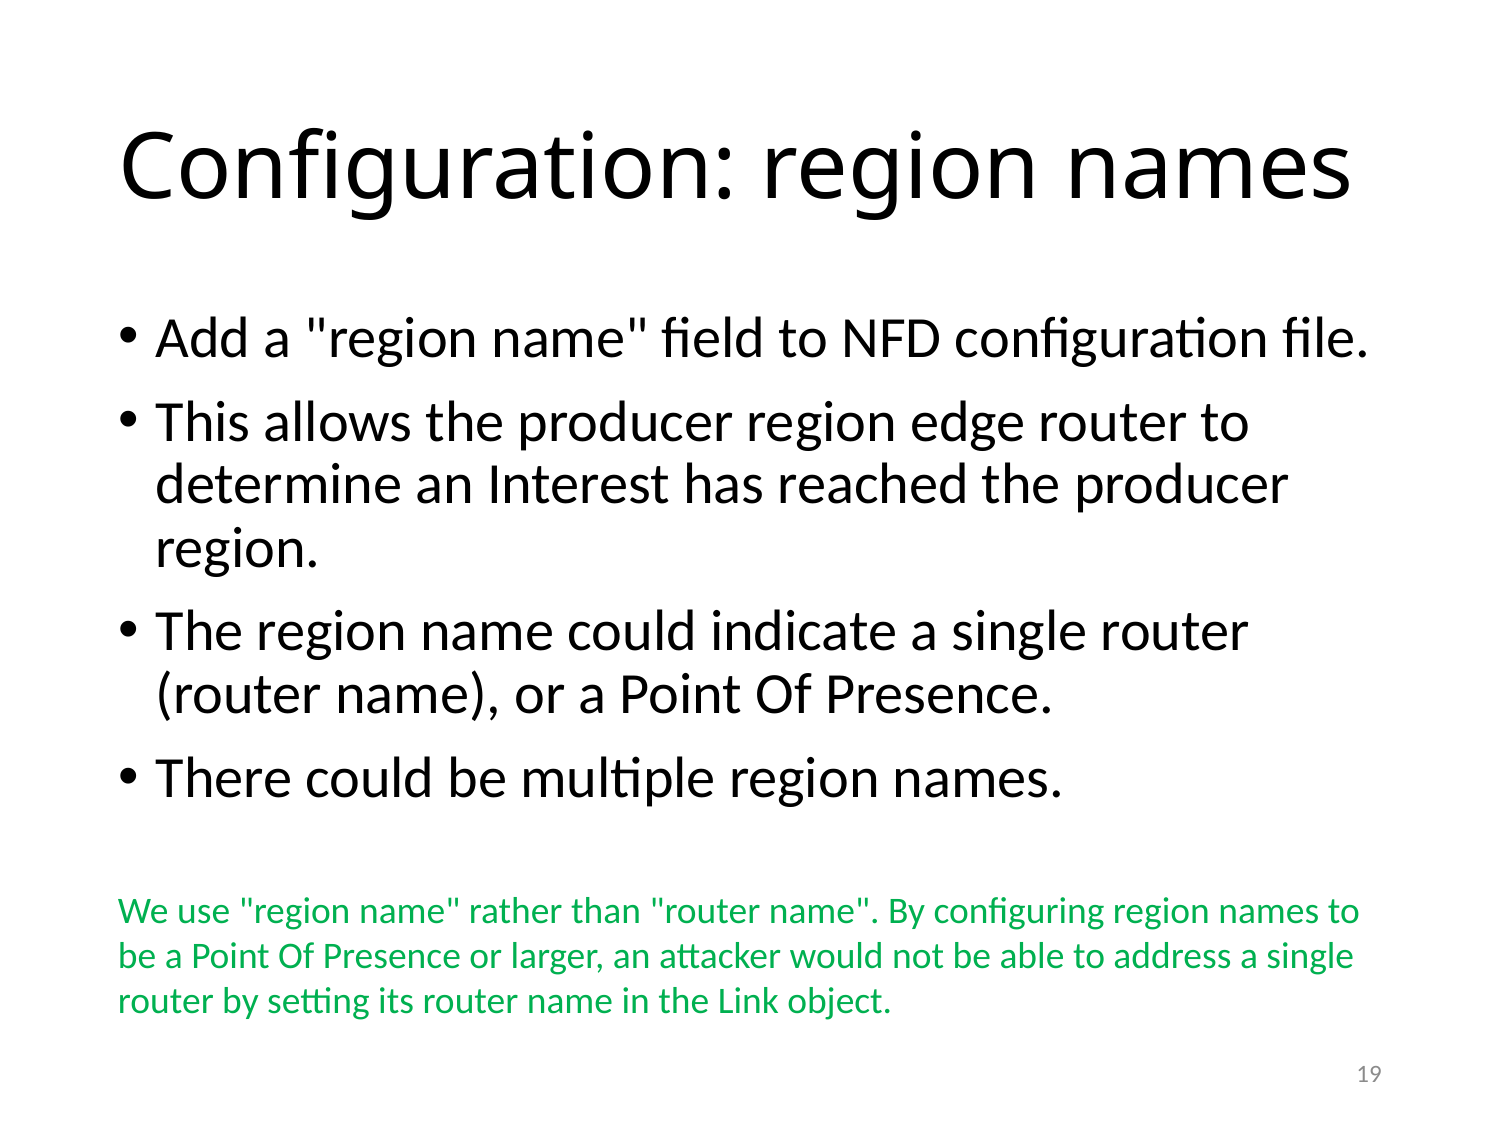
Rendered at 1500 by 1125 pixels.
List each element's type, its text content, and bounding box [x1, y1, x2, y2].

list Add a "region name" field to NFD configuration file. This allows the producer region edge router to determine an Interest has reached the producer region. The region name could indicate a single router (router name), or a Point Of Presence. There could be multiple region names. [103, 299, 1397, 878]
title Configuration: region names [103, 59, 1397, 278]
slide_number 19 [1059, 1042, 1397, 1103]
text_box We use "region name" rather than "router name". By configuring region names to be a Point Of Presence or larger, an attacker would not be able to address a single router by setting its router name in the Link object. [103, 878, 1397, 1028]
